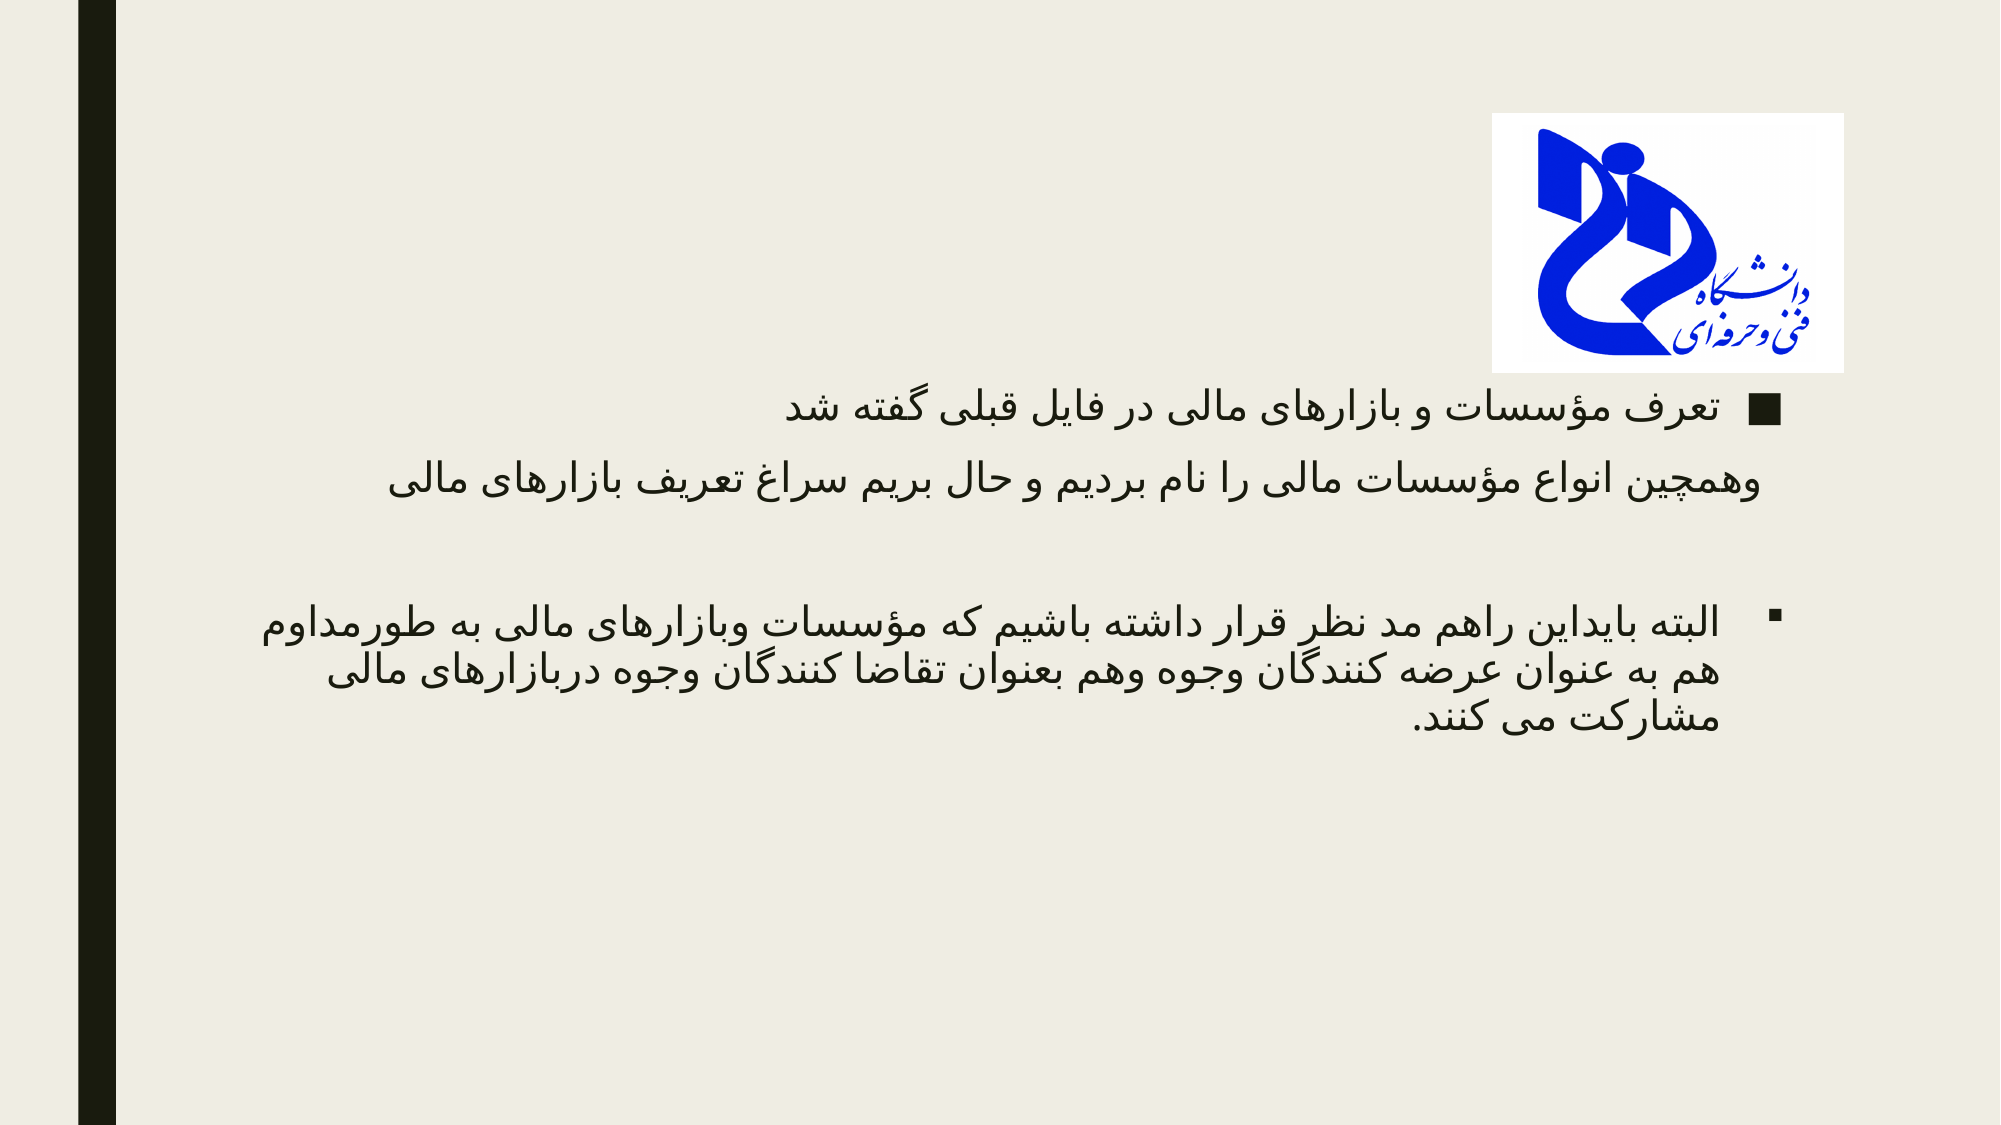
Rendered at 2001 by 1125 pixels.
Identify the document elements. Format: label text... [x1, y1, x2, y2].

list تعرف مؤسسات و بازارهای مالی در فایل قبلی گفته شد وهمچین انواع مؤسسات مالی را نام بردیم و حال بریم سراغ تعریف بازارهای مالی البته بایداین راهم مد نظر قرار داشته باشیم که مؤسسات وبازارهای مالی به طورمداوم هم به عنوان عرضه کنندگان وجوه وهم بعنوان تقاضا کنندگان وجوه دربازارهای مالی مشارکت می کنند. [225, 375, 1800, 963]
picture [1491, 112, 1847, 375]
